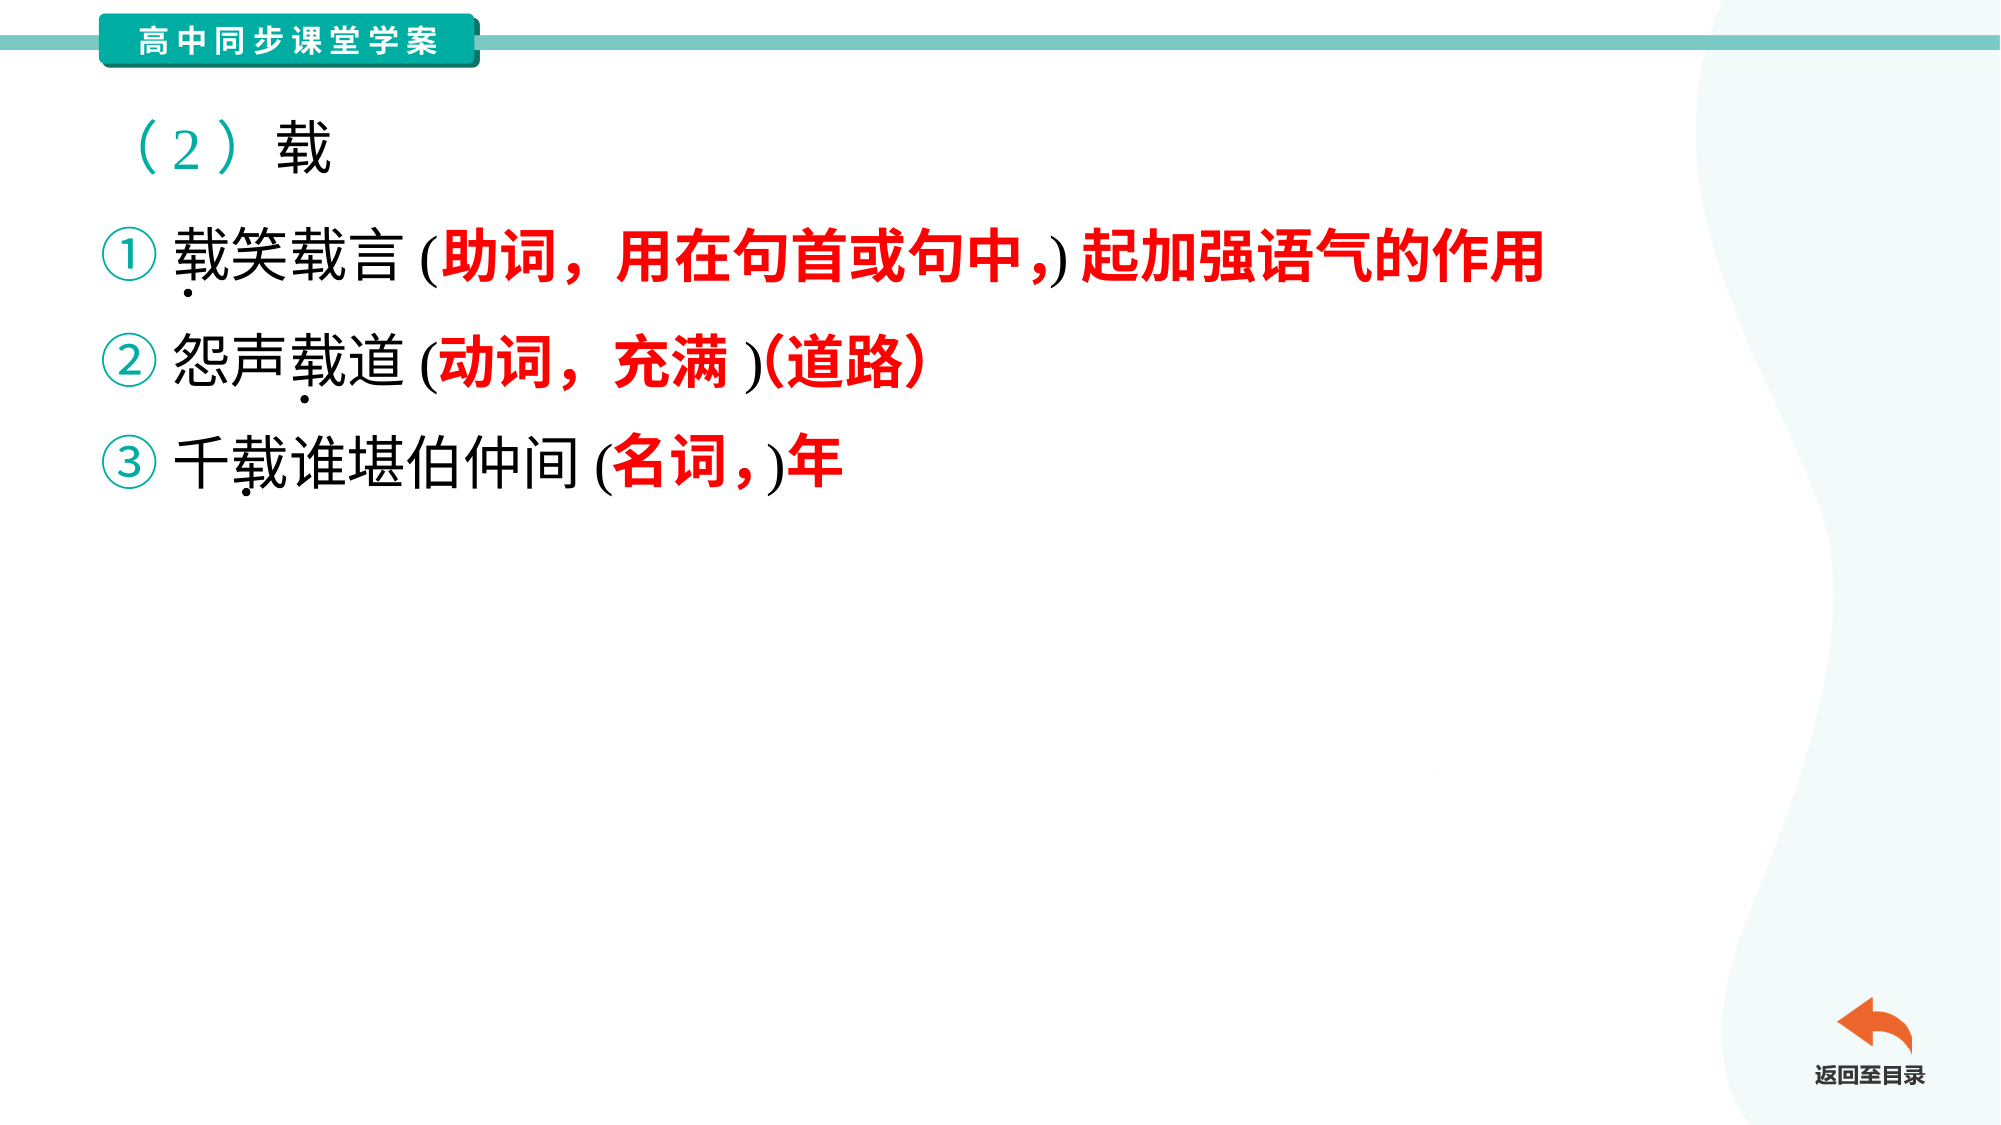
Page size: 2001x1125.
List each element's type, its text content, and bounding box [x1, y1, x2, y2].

text_box 动词，充满（道路） [414, 289, 985, 383]
picture [0, 0, 2000, 1125]
text_box 助词，用在句首或句中，起加强语气的作用 [416, 182, 1573, 277]
text_box （2）载 [100, 76, 1899, 170]
text_box [242, 487, 251, 497]
text_box [300, 395, 309, 404]
text_box ①载笑载言( ) ②怨声载道( ) ③千载谁堪伯仲间( ) [100, 181, 1899, 485]
text_box [183, 288, 193, 298]
text_box 名词，年 [589, 391, 867, 483]
